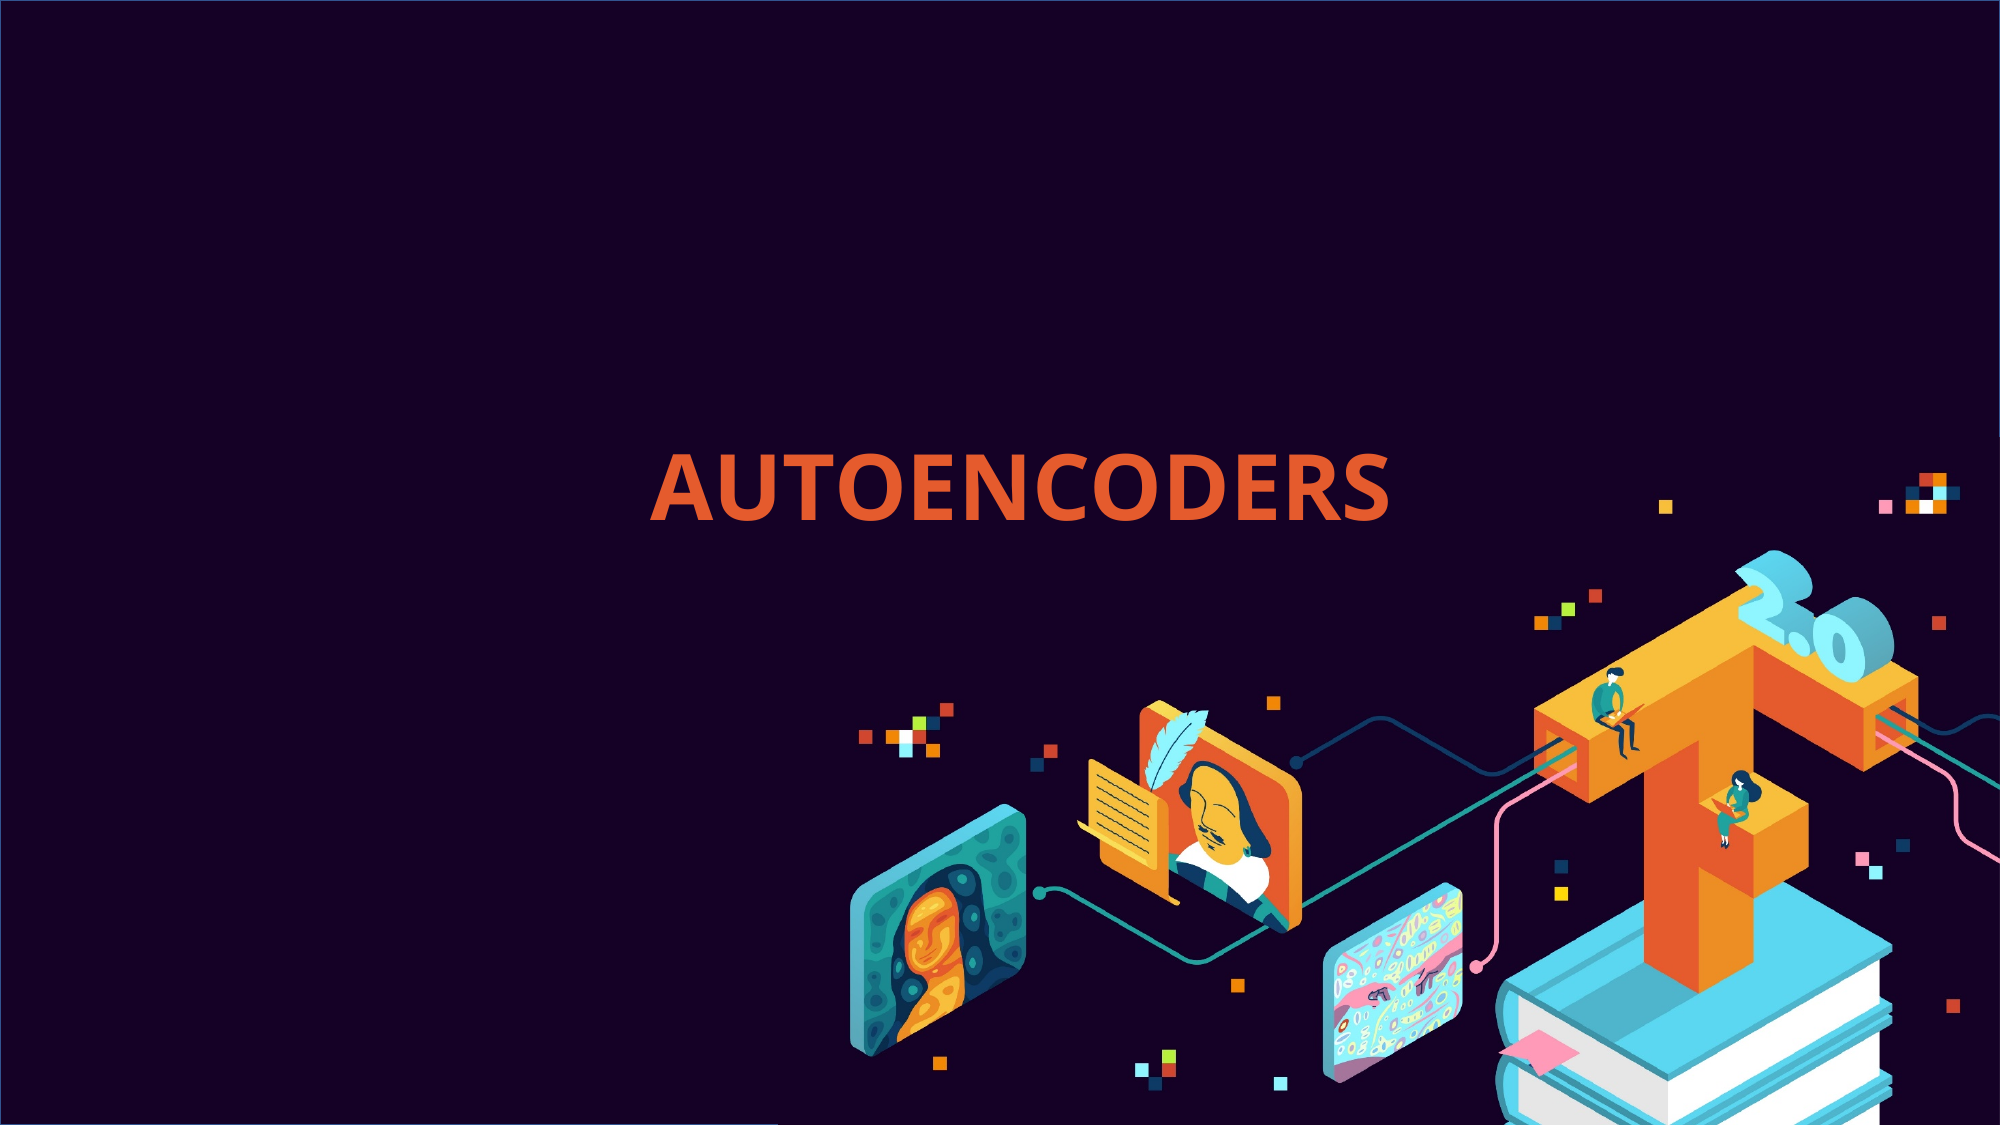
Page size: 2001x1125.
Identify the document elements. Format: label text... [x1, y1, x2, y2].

text_box [0, 0, 2000, 1125]
picture [777, 437, 2000, 1125]
text_box AUTOENCODERS [635, 421, 2000, 547]
